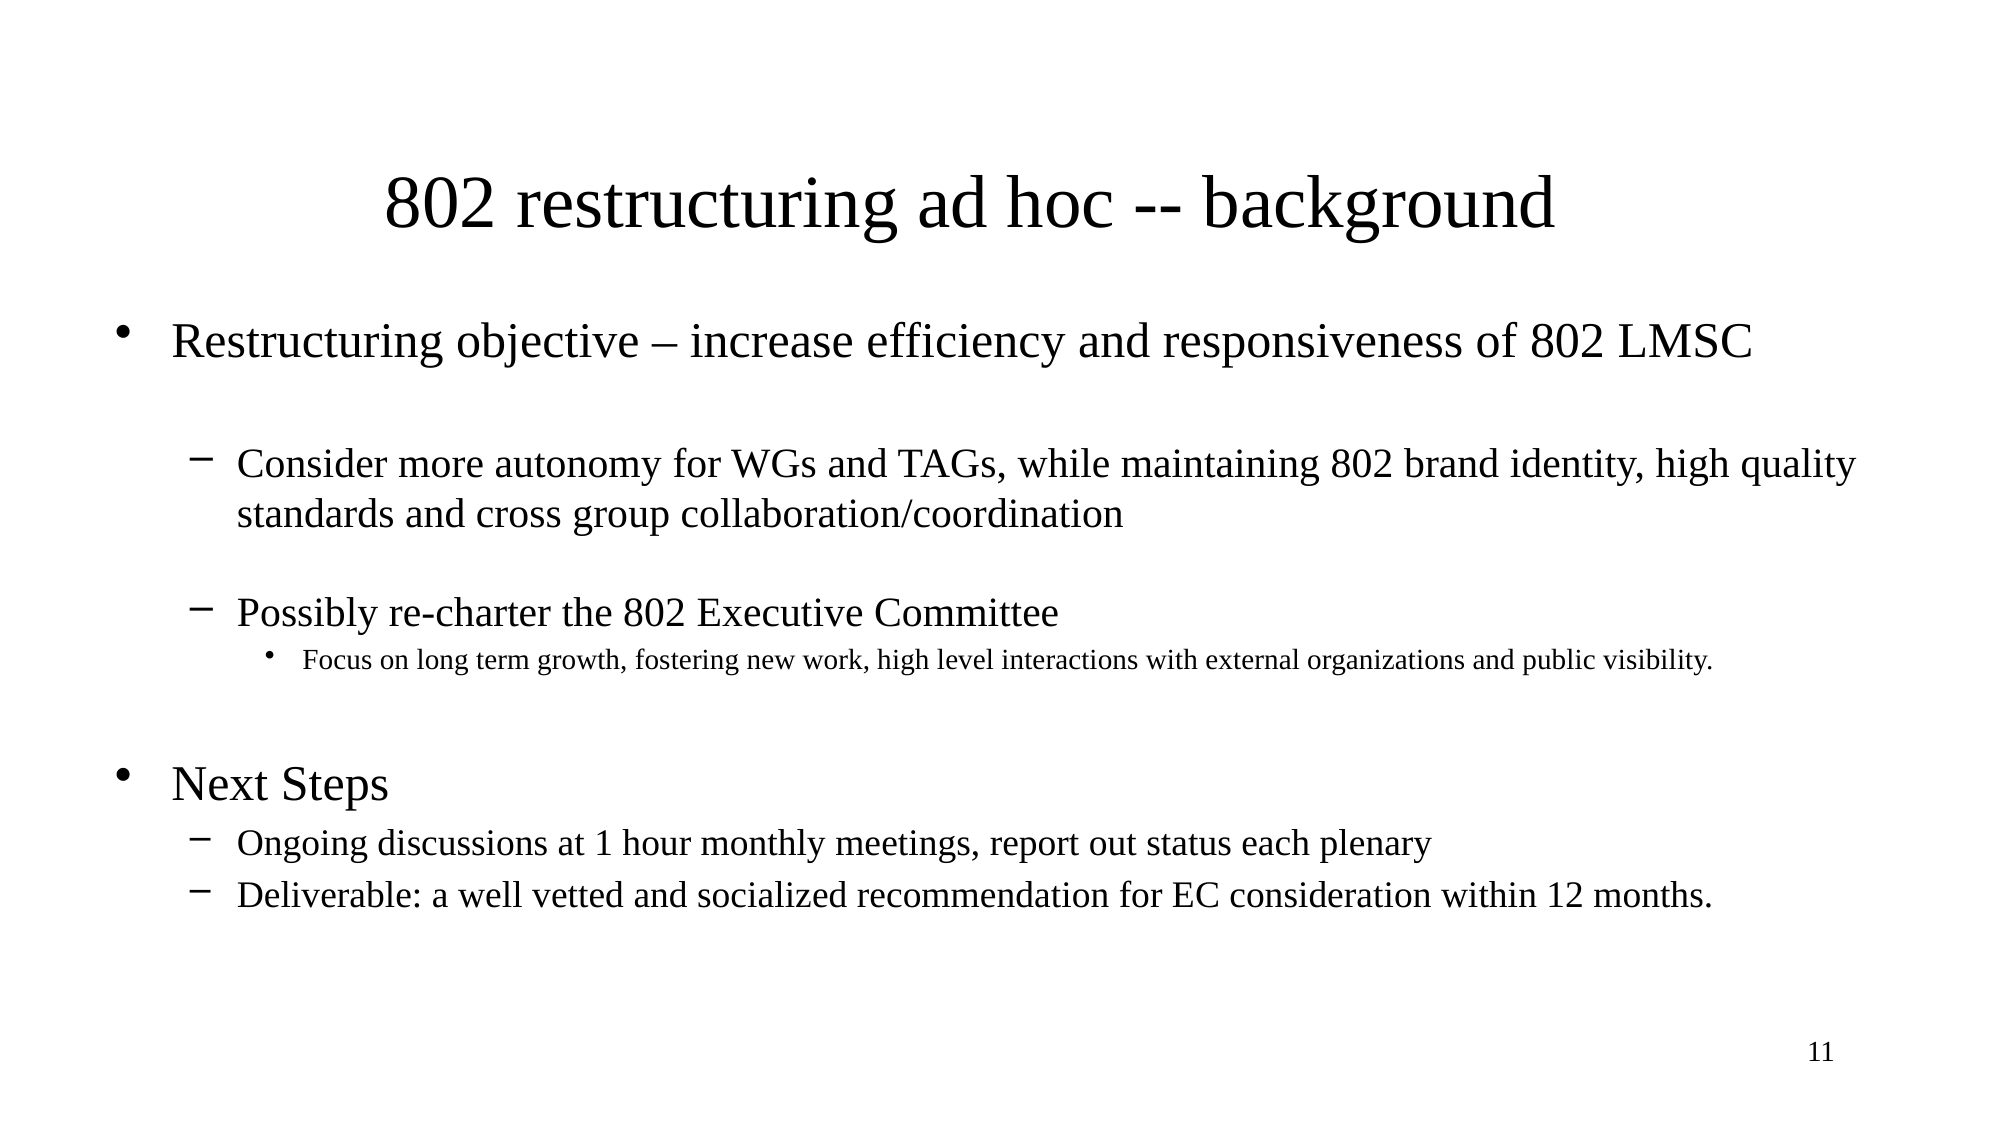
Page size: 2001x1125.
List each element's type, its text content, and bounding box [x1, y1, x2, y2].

list Restructuring objective – increase efficiency and responsiveness of 802 LMSC Consider more autonomy for WGs and TAGs, while maintaining 802 brand identity, high quality standards and cross group collaboration/coordination Possibly re-charter the 802 Executive Committee Focus on long term growth, fostering new work, high level interactions with external organizations and public visibility. Next Steps Ongoing discussions at 1 hour monthly meetings, report out status each plenary Deliverable: a well vetted and socialized recommendation for EC consideration within 12 months. [99, 299, 1888, 1063]
slide_number 11 [1433, 1024, 1851, 1101]
title 802 restructuring ad hoc -- background [62, 99, 1901, 288]
